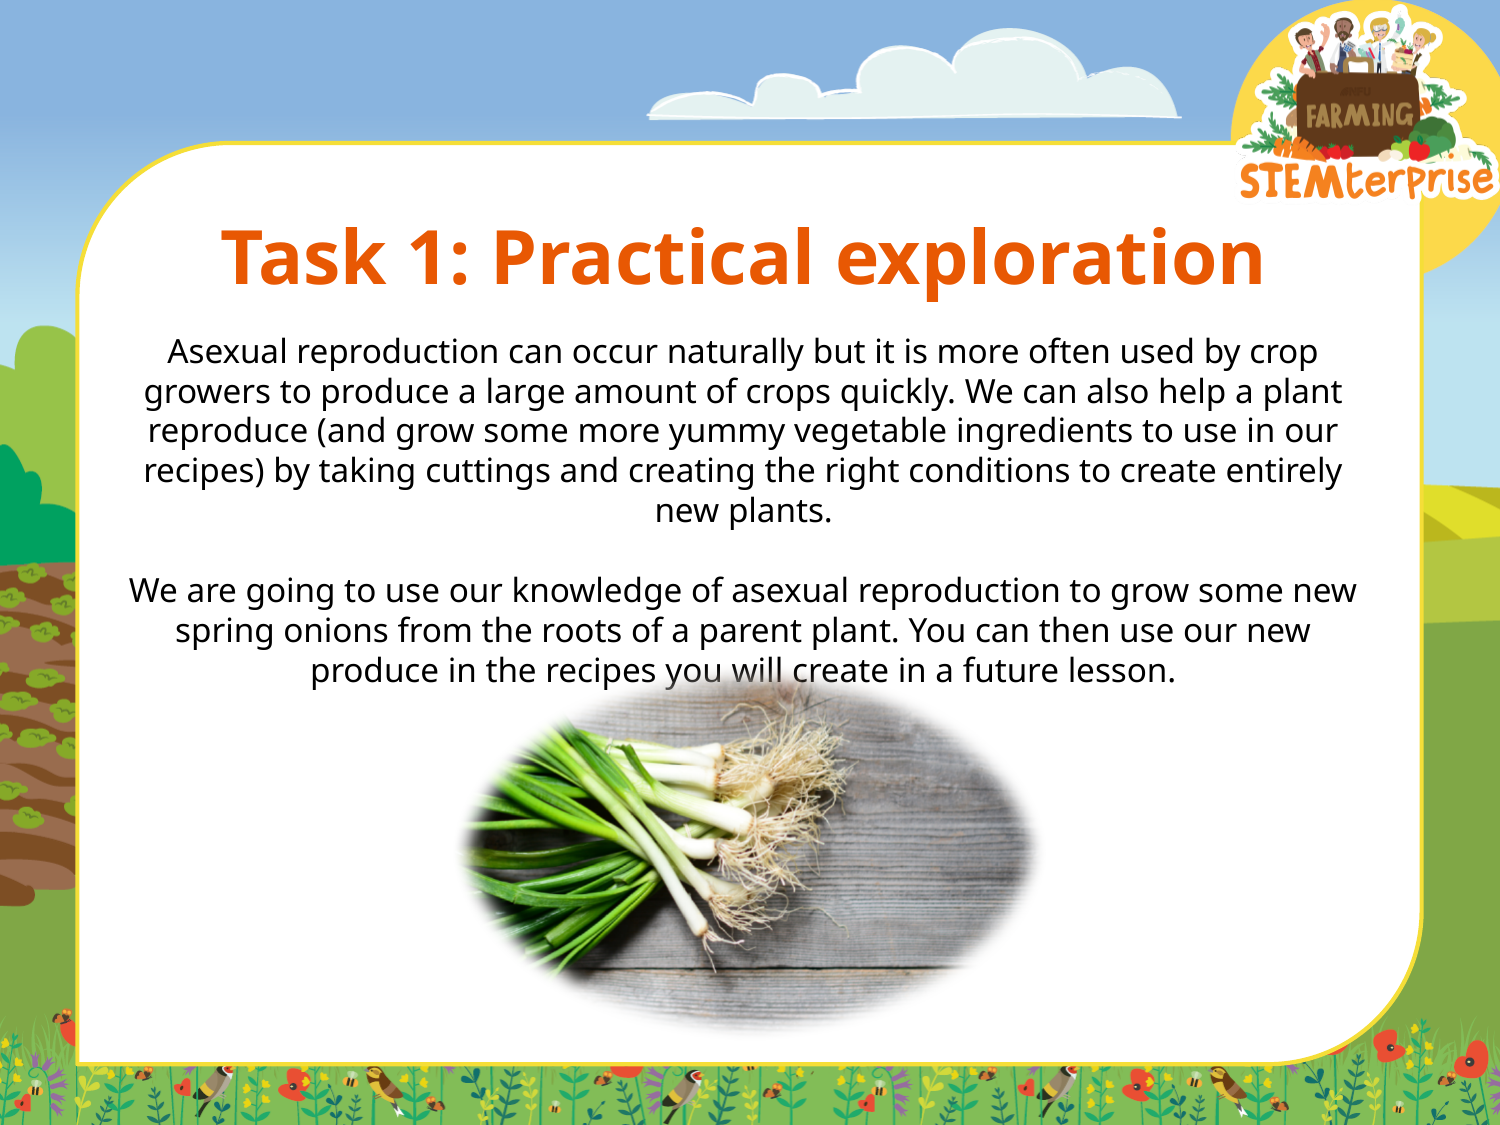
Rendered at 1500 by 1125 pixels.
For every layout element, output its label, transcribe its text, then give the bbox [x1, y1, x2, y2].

picture [0, 0, 1500, 1125]
text_box [107, 140, 1228, 202]
text_box Task 1: Practical exploration Asexual reproduction can occur naturally but it is more often used by crop growers to produce a large amount of crops quickly. We can also help a plant reproduce (and grow some more yummy vegetable ingredients to use in our recipes) by taking cuttings and creating the right conditions to create entirely new plants. We are going to use our knowledge of asexual reproduction to grow some new spring onions from the roots of a parent plant. You can then use our new produce in the recipes you will create in a future lesson. [100, 202, 1388, 697]
text_box [75, 212, 1424, 1067]
